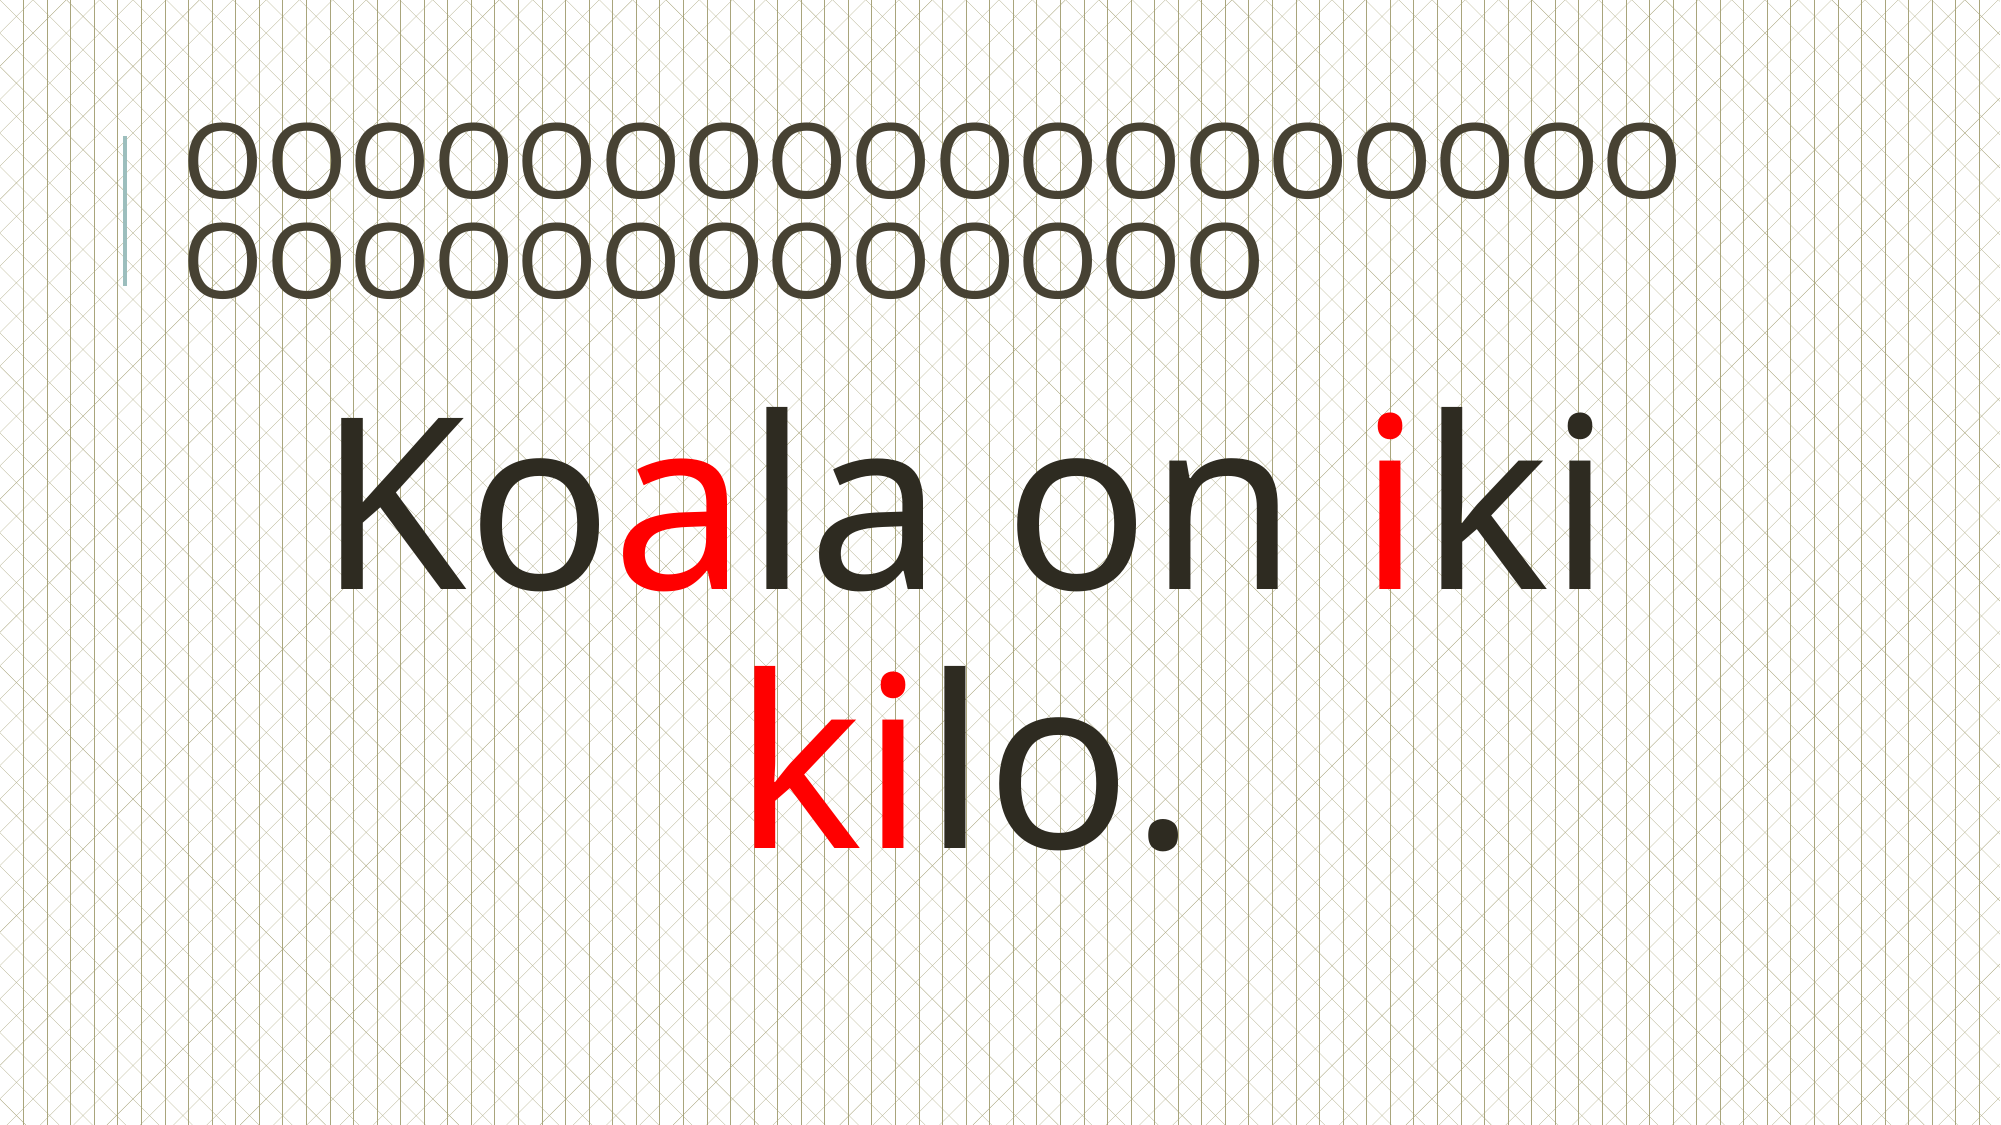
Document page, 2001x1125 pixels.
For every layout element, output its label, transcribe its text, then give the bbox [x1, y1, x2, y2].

title ooooooooooooooooooooooooooooooo [168, 96, 1763, 342]
list Koala on iki kilo. [168, 375, 1763, 1035]
